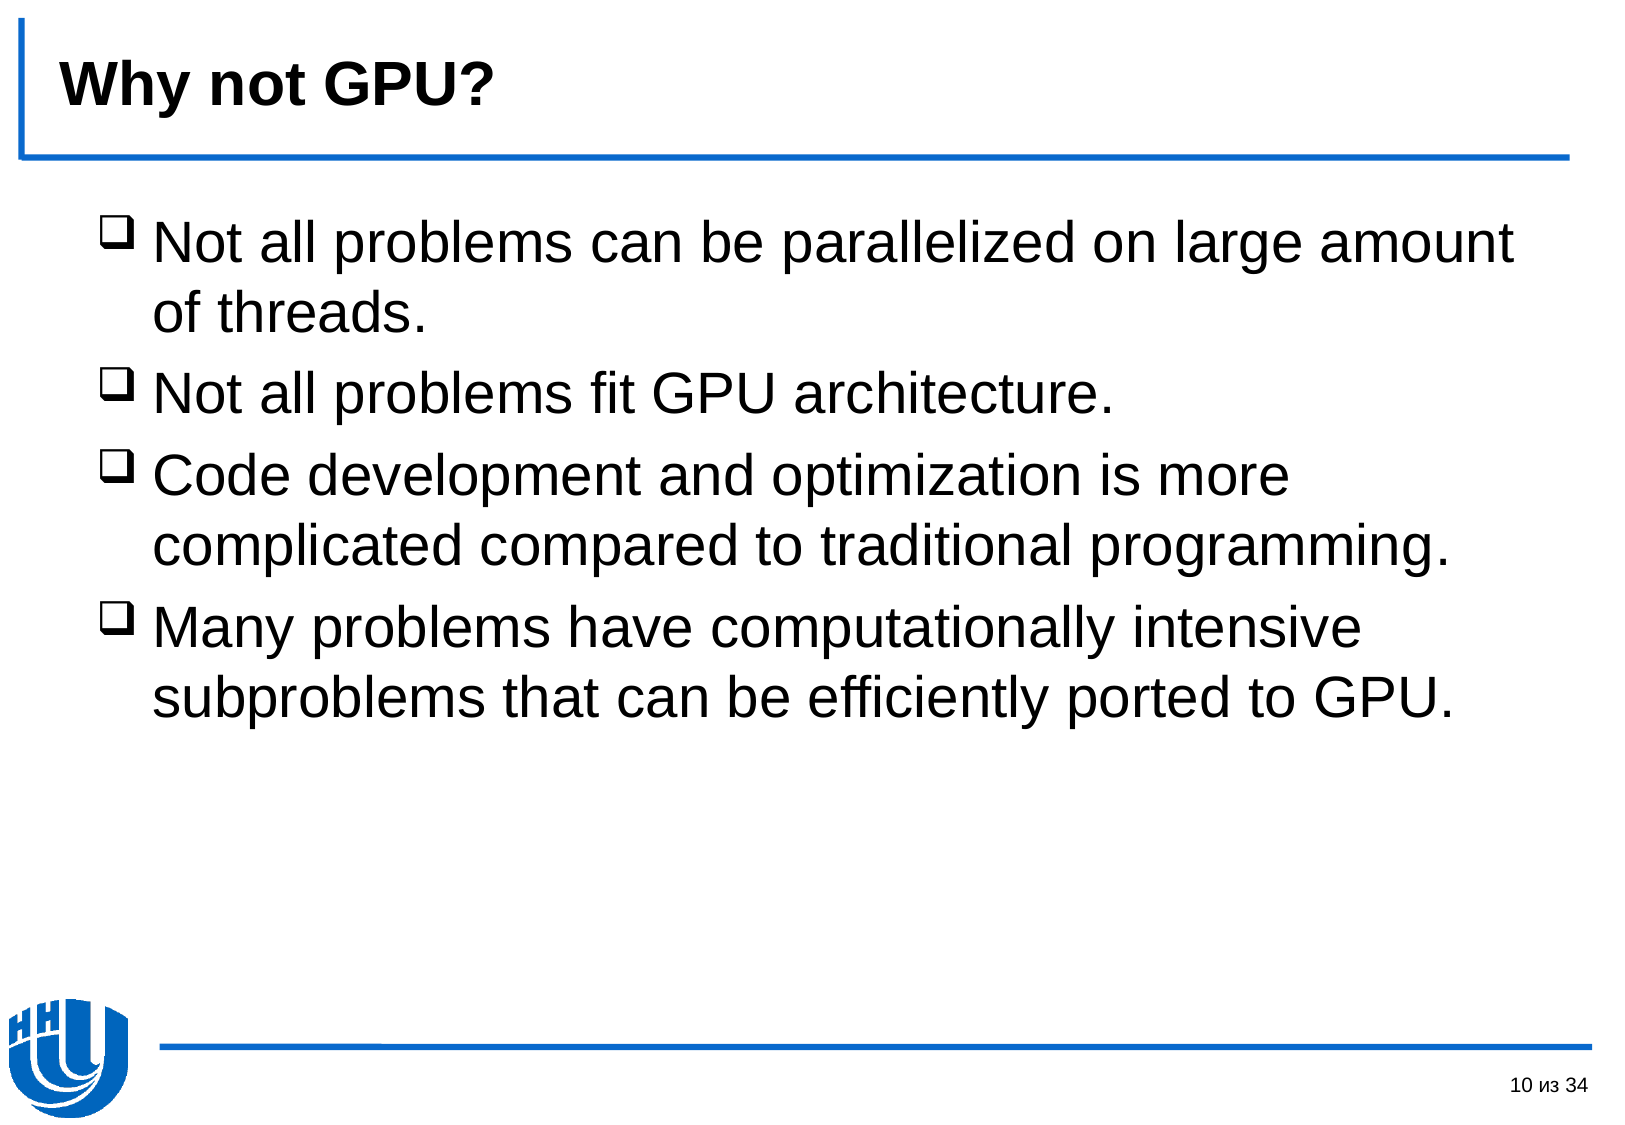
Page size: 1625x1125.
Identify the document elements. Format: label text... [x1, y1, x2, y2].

list Not all problems can be parallelized on large amount of threads. Not all problems fit GPU architecture. Code development and optimization is more complicated compared to traditional programming. Many problems have computationally intensive subproblems that can be efficiently ported to GPU. [81, 196, 1543, 1012]
picture [9, 999, 128, 1118]
title Why not GPU? [44, 34, 1535, 127]
slide_number 10 [1449, 1051, 1604, 1125]
